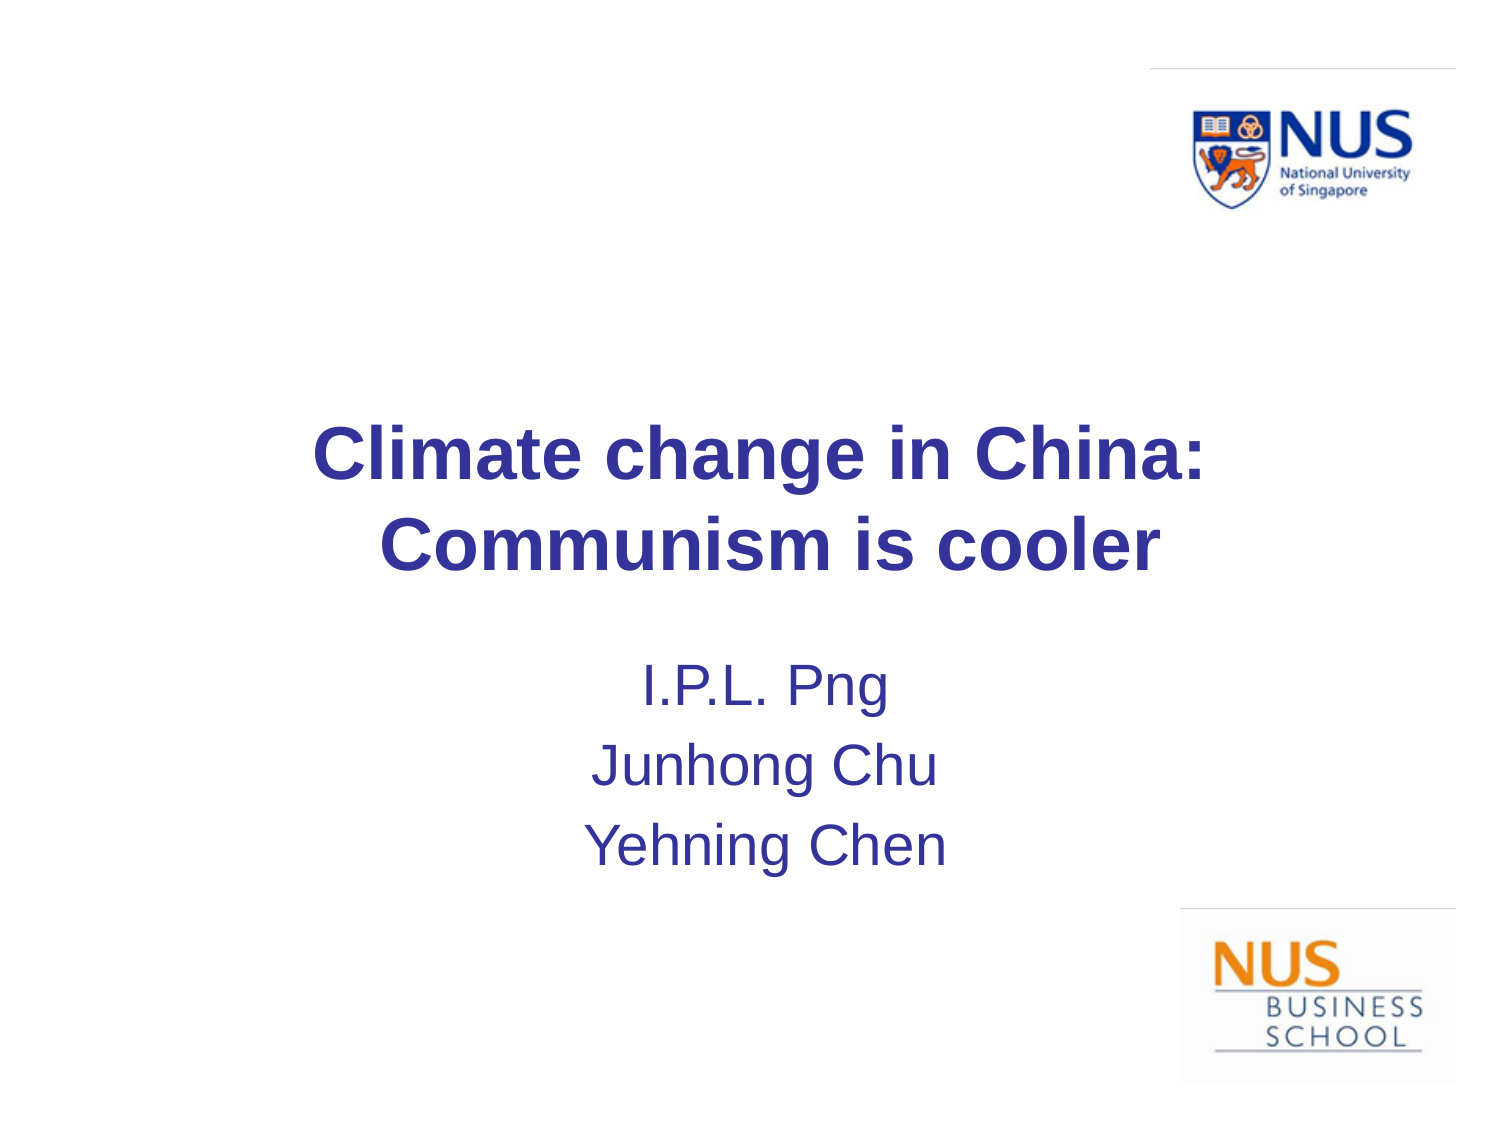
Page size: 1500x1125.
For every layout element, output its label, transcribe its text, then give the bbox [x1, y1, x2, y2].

picture [1180, 908, 1456, 1083]
title Climate change in China: Communism is cooler [66, 321, 1426, 600]
subtitle I.P.L. Png Junhong Chu Yehning Chen [112, 621, 1388, 882]
picture [1150, 67, 1456, 253]
